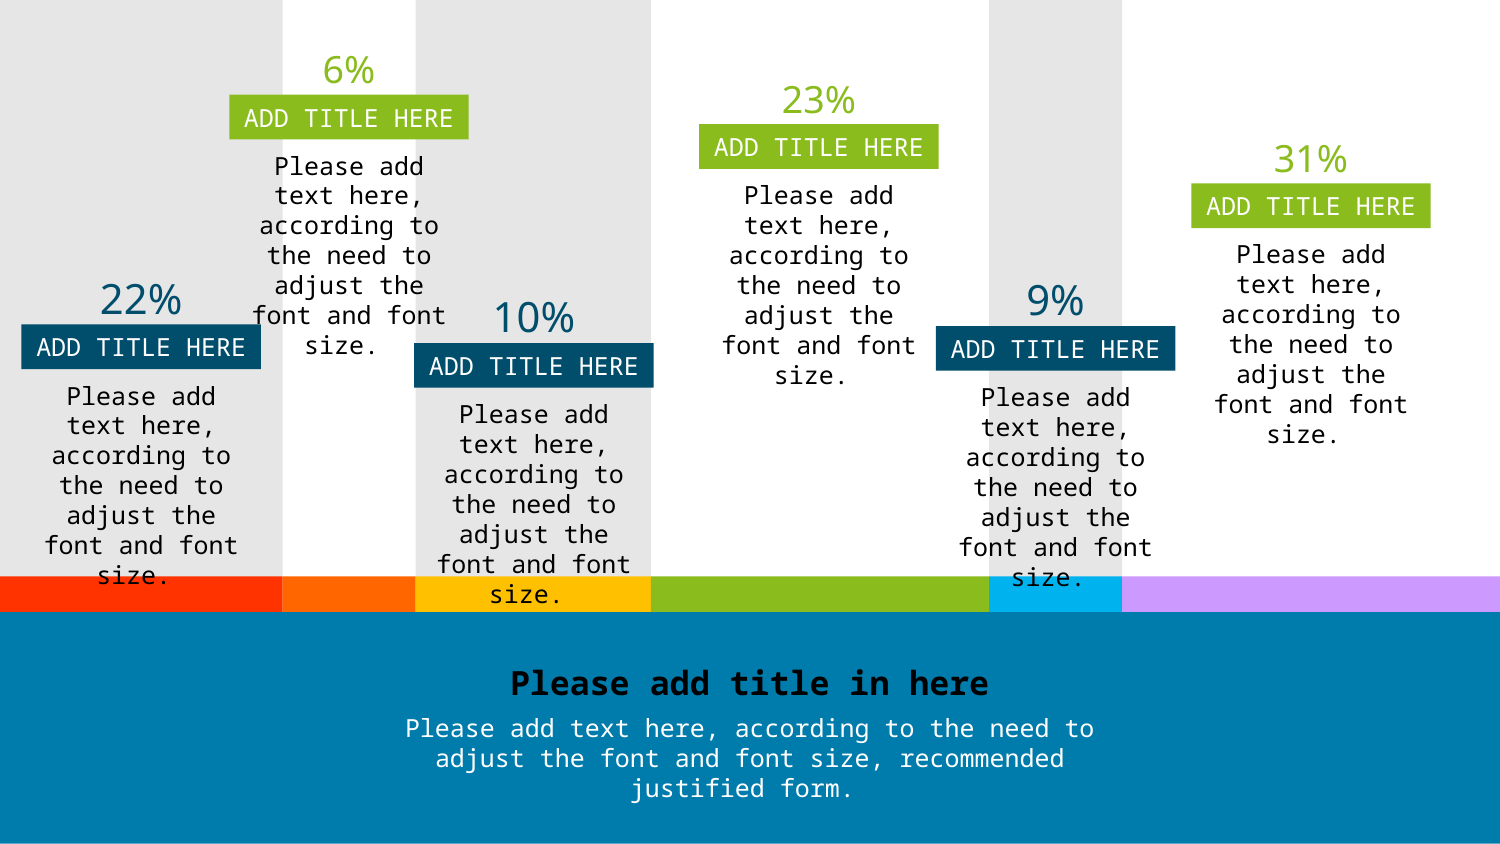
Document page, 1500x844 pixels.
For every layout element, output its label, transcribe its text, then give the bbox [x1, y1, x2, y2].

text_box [1185, 127, 1437, 369]
text_box [0, 576, 282, 612]
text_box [693, 68, 945, 309]
text_box [282, 576, 415, 612]
text_box [989, 0, 1123, 265]
text_box [0, 0, 283, 576]
text_box [1122, 576, 1500, 612]
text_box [15, 264, 267, 510]
text_box Please add title in here [495, 654, 1005, 710]
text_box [223, 38, 475, 280]
text_box [650, 576, 989, 612]
text_box [415, 535, 651, 576]
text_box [929, 266, 1182, 511]
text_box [408, 283, 660, 528]
text_box Please add text here, according to the need to adjust the font and font size, recommended justified form. [378, 705, 1122, 810]
text_box [0, 612, 1500, 844]
text_box [989, 518, 1123, 576]
text_box [415, 0, 651, 281]
text_box [989, 576, 1122, 612]
text_box [415, 576, 650, 612]
